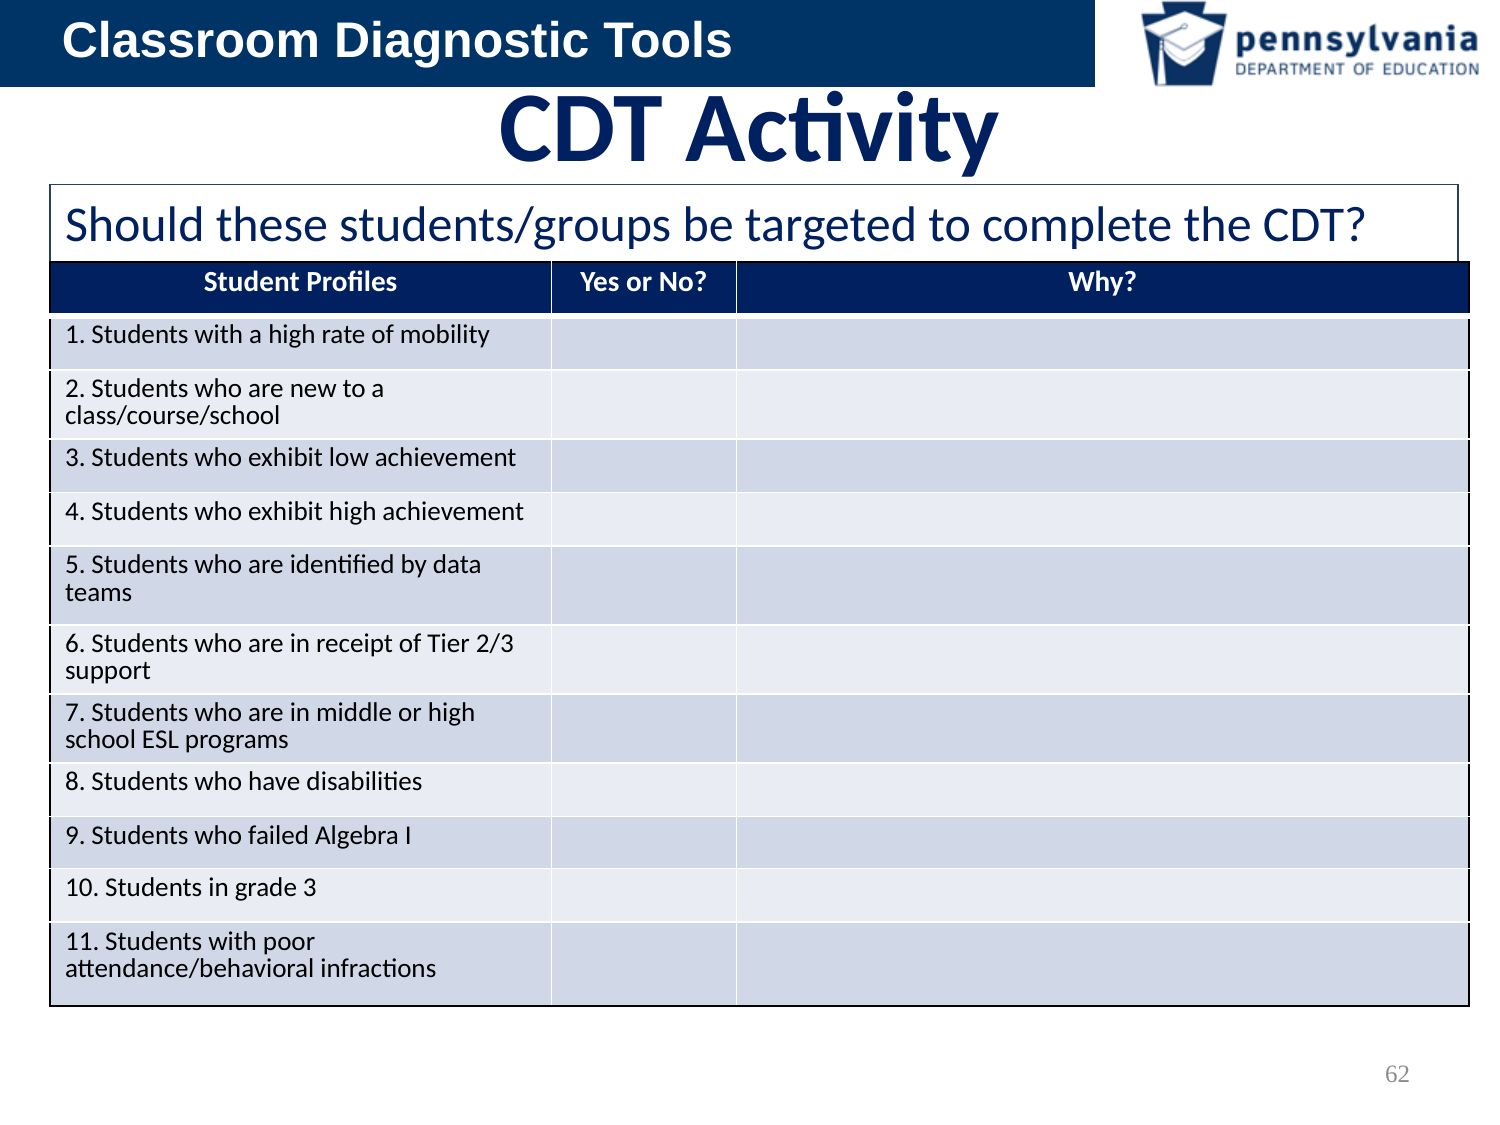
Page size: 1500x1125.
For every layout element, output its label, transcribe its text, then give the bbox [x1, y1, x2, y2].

table_cell [737, 371, 1468, 438]
table_cell 9. Students who failed Algebra I [51, 817, 551, 868]
table_cell [737, 923, 1468, 1005]
table_cell [552, 440, 736, 492]
table_cell [552, 817, 736, 868]
table_cell [737, 817, 1468, 868]
table_cell 10. Students in grade 3 [51, 869, 551, 921]
table_cell [737, 626, 1468, 693]
table_cell [737, 869, 1468, 921]
title CDT Activity [74, 49, 1426, 184]
table_cell 8. Students who have disabilities [51, 764, 551, 816]
table_header Why? [737, 263, 1468, 313]
list Should these students/groups be targeted to complete the CDT? [49, 184, 1459, 261]
table_cell 2. Students who are new to a class/course/school [51, 371, 551, 438]
table_cell [552, 869, 736, 921]
table_cell 3. Students who exhibit low achievement [51, 440, 551, 492]
table_cell [552, 626, 736, 693]
table_cell [552, 695, 736, 762]
table_cell [552, 923, 736, 1005]
table_cell 1. Students with a high rate of mobility [51, 319, 551, 369]
table_header Yes or No? [552, 263, 736, 313]
table_cell 7. Students who are in middle or high school ESL programs [51, 695, 551, 762]
table_cell 5. Students who are identified by data teams [51, 547, 551, 624]
table_cell 11. Students with poor attendance/behavioral infractions [51, 923, 551, 1005]
slide_number 62 [1074, 1042, 1425, 1103]
table_header Student Profiles [51, 263, 551, 313]
table_cell [737, 319, 1468, 369]
table_cell [552, 764, 736, 816]
table_cell [552, 547, 736, 624]
picture [1134, 0, 1485, 90]
table_cell [737, 695, 1468, 762]
table_cell [737, 764, 1468, 816]
table_cell [737, 547, 1468, 624]
table_cell 6. Students who are in receipt of Tier 2/3 support [51, 626, 551, 693]
table_cell [737, 440, 1468, 492]
table_cell [737, 493, 1468, 545]
table_cell [552, 371, 736, 438]
table_cell [552, 319, 736, 369]
table_cell [552, 493, 736, 545]
table_cell 4. Students who exhibit high achievement [51, 493, 551, 545]
